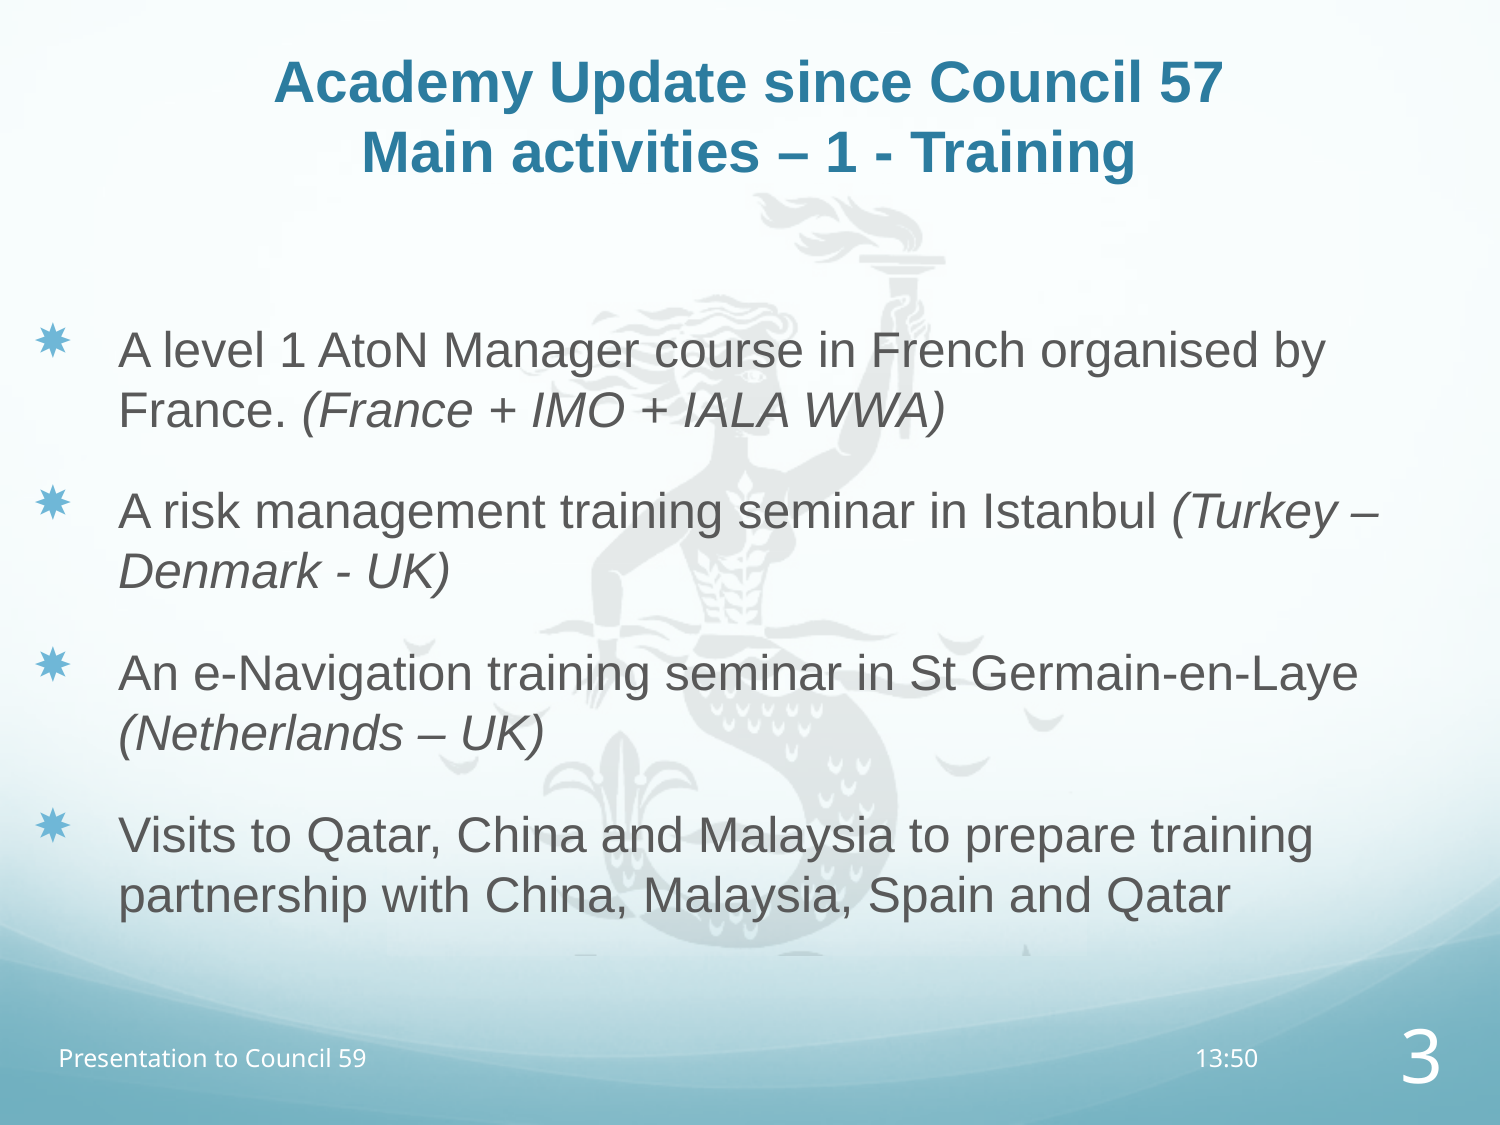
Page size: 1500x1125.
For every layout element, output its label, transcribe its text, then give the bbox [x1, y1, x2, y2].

title Academy Update since Council 57 Main activities – 1 - Training [75, 35, 1425, 193]
list A level 1 AtoN Manager course in French organised by France. (France + IMO + IALA WWA) A risk management training seminar in Istanbul (Turkey – Denmark - UK) An e-Navigation training seminar in St Germain-en-Laye (Netherlands – UK) Visits to Qatar, China and Malaysia to prepare training partnership with China, Malaysia, Spain and Qatar [15, 207, 1500, 1038]
footer Presentation to Council 59 [43, 1029, 838, 1090]
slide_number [923, 1029, 1274, 1090]
slide_number 3 [1295, 1029, 1459, 1090]
